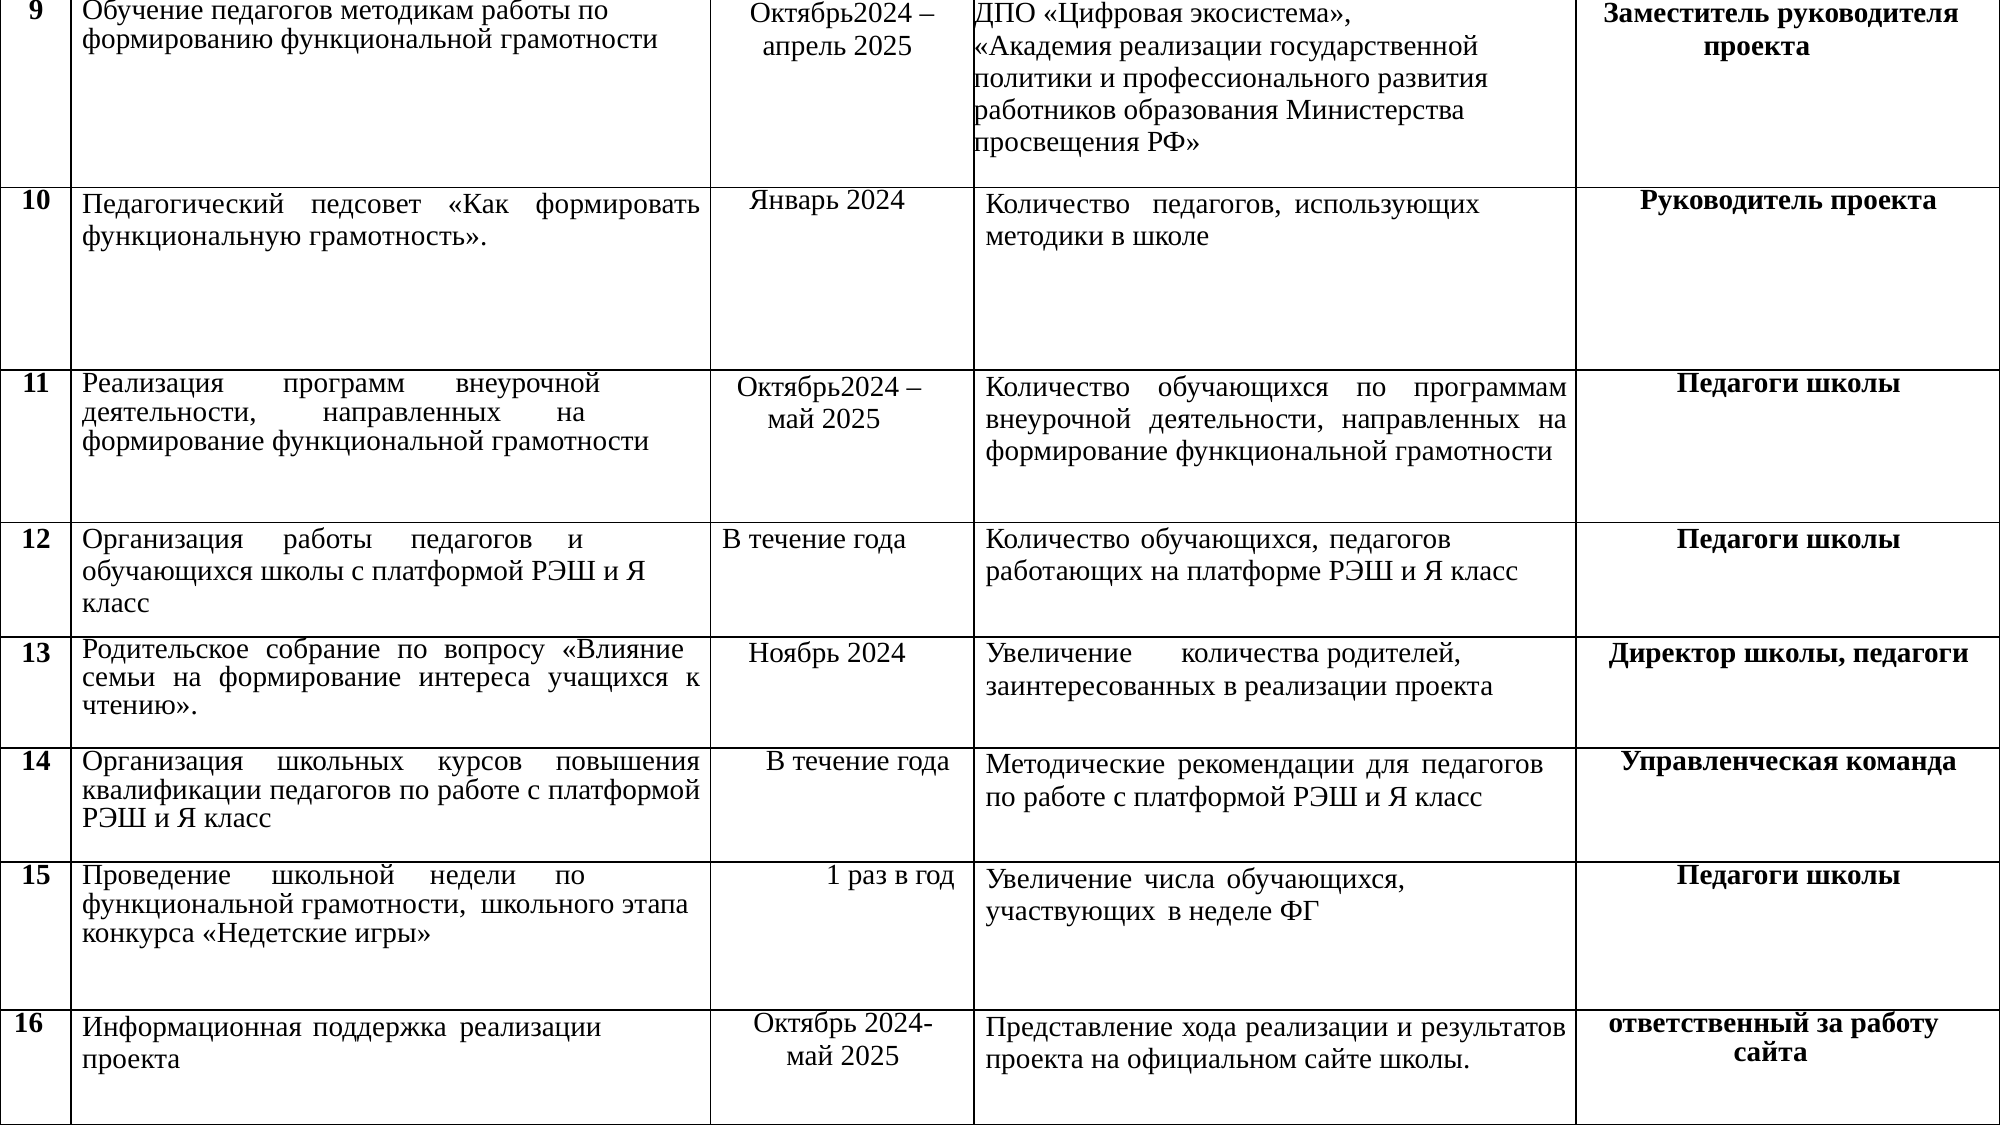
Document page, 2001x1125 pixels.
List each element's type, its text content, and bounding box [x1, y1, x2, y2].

table_cell В течение года [711, 749, 973, 861]
table_cell Октябрь 2024- май 2025 [711, 1011, 973, 1124]
table_cell 10 [1, 188, 70, 369]
table_cell Январь 2024 [711, 188, 973, 369]
table_cell Руководитель проекта [1577, 188, 1999, 369]
table_cell Информационная поддержка реализации проекта [72, 1011, 710, 1124]
table_cell Количество обучающихся, педагогов работающих на платформе РЭШ и Я класс [975, 523, 1575, 636]
table_cell Организация работы педагогов и обучающихся школы с платформой РЭШ и Я класс [72, 523, 710, 636]
table_cell 9 [1, 0, 70, 187]
table_cell Проведение школьной недели по функциональной грамотности, школьного этапа конкурса «Недетские игры» [72, 863, 710, 1009]
table_cell Педагоги школы [1577, 523, 1999, 636]
table_cell 14 [1, 749, 70, 861]
table_cell Заместитель руководителя проекта [1577, 0, 1999, 187]
table_cell ДПО «Цифровая экосистема», «Академия реализации государственной политики и профессионального развития работников образования Министерства просвещения РФ» [975, 0, 1575, 187]
table_cell Октябрь2024 – апрель 2025 [711, 0, 973, 187]
table_cell Методические рекомендации для педагогов по работе с платформой РЭШ и Я класс [975, 749, 1575, 861]
table_cell Педагоги школы [1577, 863, 1999, 1009]
table_cell Количество педагогов, использующих методики в школе [975, 188, 1575, 369]
table_cell Организация школьных курсов повышения квалификации педагогов по работе с платформой РЭШ и Я класс [72, 749, 710, 861]
table_cell Реализация программ внеурочной деятельности, направленных на формирование функциональной грамотности [72, 371, 710, 522]
table_cell Педагогический педсовет «Как формировать функциональную грамотность». [72, 188, 710, 369]
table_cell 13 [1, 638, 70, 747]
table_cell Обучение педагогов методикам работы по формированию функциональной грамотности [72, 0, 710, 187]
table_cell 1 раз в год [711, 863, 973, 1009]
table_cell Увеличение числа обучающихся, участвующих в неделе ФГ [975, 863, 1575, 1009]
table_cell 16 [1, 1011, 70, 1124]
table_cell Управленческая команда [1577, 749, 1999, 861]
table_cell ответственный за работу сайта [1577, 1011, 1999, 1124]
table_cell 11 [1, 371, 70, 522]
table_cell 15 [1, 863, 70, 1009]
table_cell Представление хода реализации и результатов проекта на официальном сайте школы. [975, 1011, 1575, 1124]
table_cell Родительское собрание по вопросу «Влияние семьи на формирование интереса учащихся к чтению». [72, 638, 710, 747]
table_cell Директор школы, педагоги [1577, 638, 1999, 747]
table_cell Увеличение количества родителей, заинтересованных в реализации проекта [975, 638, 1575, 747]
table_cell Педагоги школы [1577, 371, 1999, 522]
table_cell Октябрь2024 – май 2025 [711, 371, 973, 522]
table_cell Ноябрь 2024 [711, 638, 973, 747]
table_cell Количество обучающихся по программам внеурочной деятельности, направленных на формирование функциональной грамотности [975, 371, 1575, 522]
table_cell В течение года [711, 523, 973, 636]
table_cell 12 [1, 523, 70, 636]
